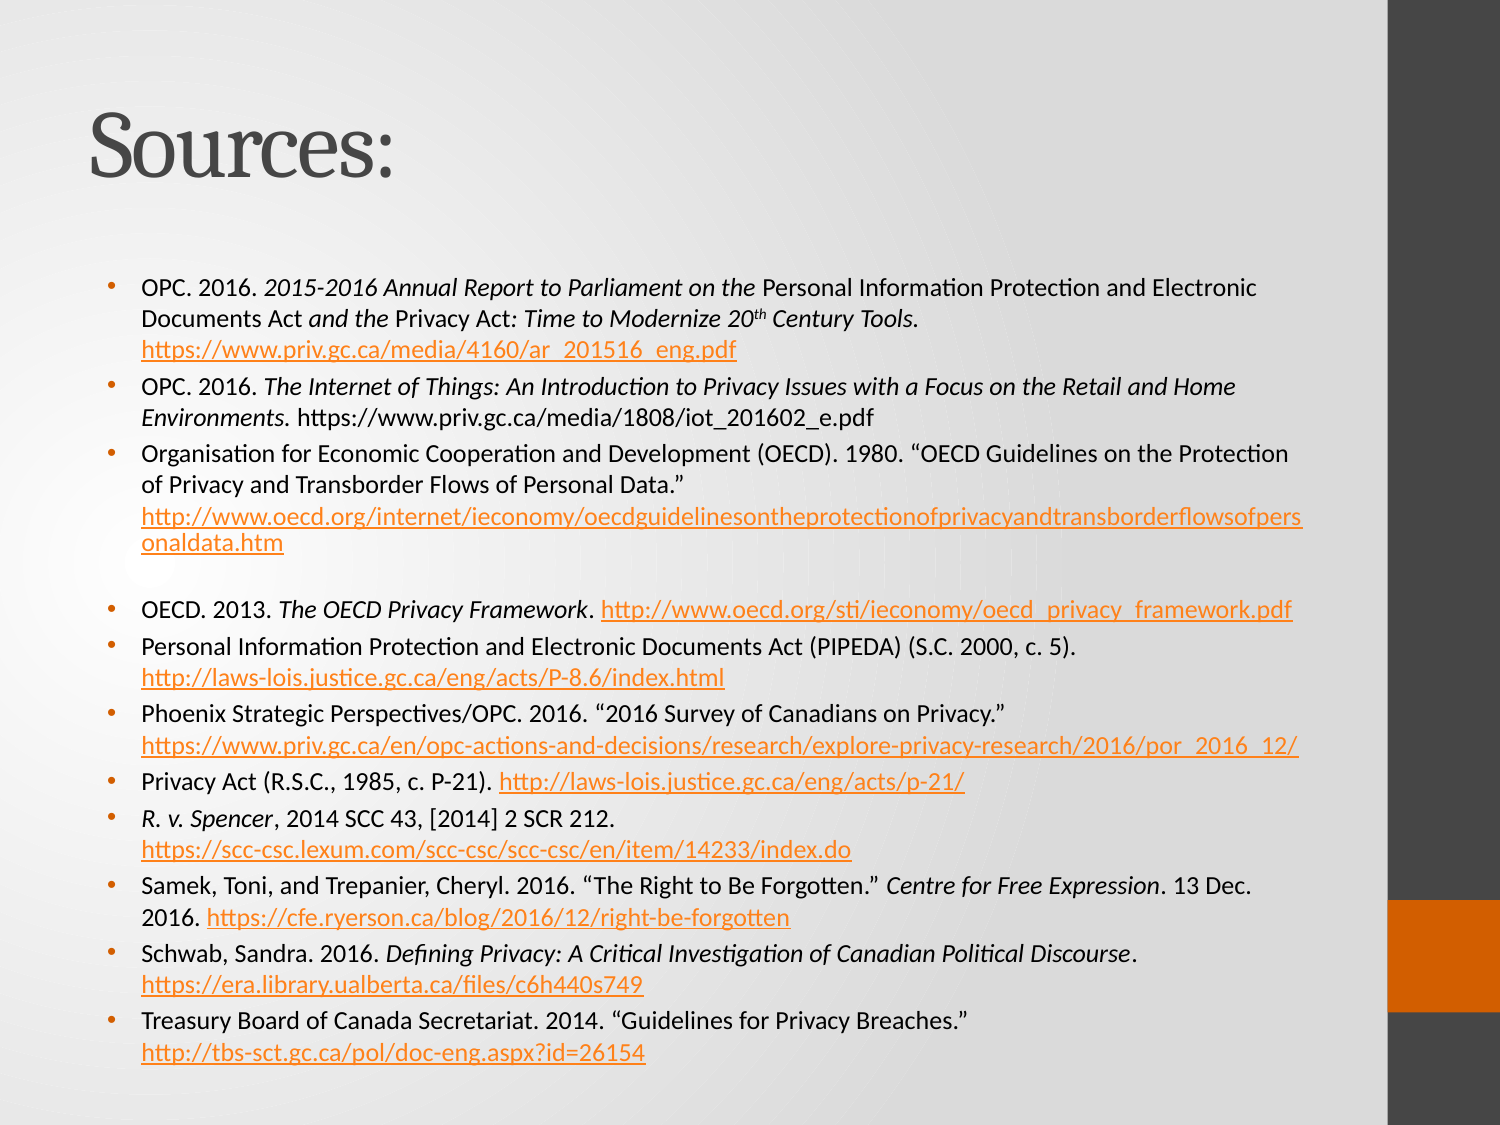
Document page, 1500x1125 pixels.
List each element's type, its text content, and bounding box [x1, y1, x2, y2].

title Sources: [75, 45, 1325, 233]
list OPC. 2016. 2015-2016 Annual Report to Parliament on the Personal Information Protection and Electronic Documents Act and the Privacy Act: Time to Modernize 20th Century Tools. https://www.priv.gc.ca/media/4160/ar_201516_eng.pdf OPC. 2016. The Internet of Things: An Introduction to Privacy Issues with a Focus on the Retail and Home Environments. https://www.priv.gc.ca/media/1808/iot_201602_e.pdf Organisation for Economic Cooperation and Development (OECD). 1980. “OECD Guidelines on the Protection of Privacy and Transborder Flows of Personal Data.” http://www.oecd.org/internet/ieconomy/oecdguidelinesontheprotectionofprivacyandtransborderflowsofpersonaldata.htm OECD. 2013. The OECD Privacy Framework. http://www.oecd.org/sti/ieconomy/oecd_privacy_framework.pdf Personal Information Protection and Electronic Documents Act (PIPEDA) (S.C. 2000, c. 5). http://laws-lois.justice.gc.ca/eng/acts/P-8.6/index.html Phoenix Strategic Perspectives/OPC. 2016. “2016 Survey of Canadians on Privacy.” https://www.priv.gc.ca/en/opc-actions-and-decisions/research/explore-privacy-research/2016/por_2016_12/ Privacy Act (R.S.C., 1985, c. P-21). http://laws-lois.justice.gc.ca/eng/acts/p-21/ R. v. Spencer, 2014 SCC 43, [2014] 2 SCR 212. https://scc-csc.lexum.com/scc-csc/scc-csc/en/item/14233/index.do Samek, Toni, and Trepanier, Cheryl. 2016. “The Right to Be Forgotten.” Centre for Free Expression. 13 Dec. 2016. https://cfe.ryerson.ca/blog/2016/12/right-be-forgotten Schwab, Sandra. 2016. Defining Privacy: A Critical Investigation of Canadian Political Discourse. https://era.library.ualberta.ca/files/c6h440s749 Treasury Board of Canada Secretariat. 2014. “Guidelines for Privacy Breaches.” http://tbs-sct.gc.ca/pol/doc-eng.aspx?id=26154 [75, 262, 1325, 1050]
